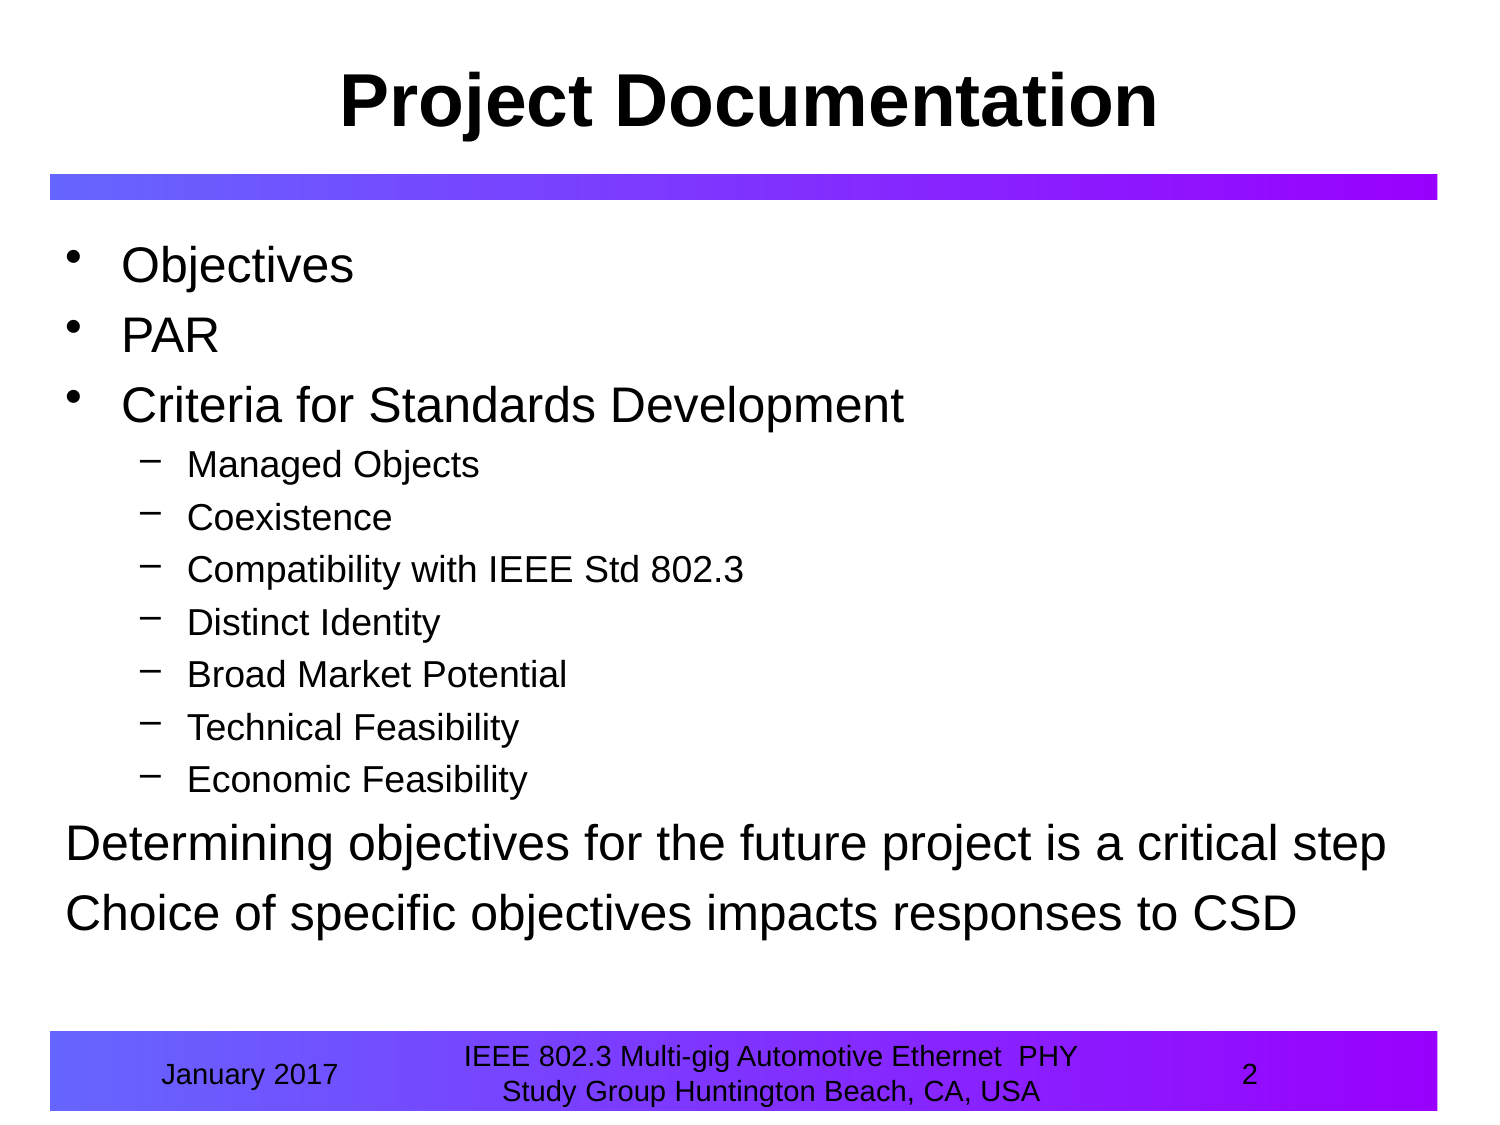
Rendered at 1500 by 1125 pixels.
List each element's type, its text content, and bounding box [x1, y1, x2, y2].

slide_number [75, 1042, 416, 1103]
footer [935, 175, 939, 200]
slide_number 2 [1074, 1042, 1425, 1103]
title Project Documentation [75, 25, 1425, 168]
footer IEEE 802.3 Multi-gig Automotive Ethernet PHY Study Group Huntington Beach, CA, USA [416, 1042, 1074, 1103]
list Objectives PAR Criteria for Standards Development Managed Objects Coexistence Compatibility with IEEE Std 802.3 Distinct Identity Broad Market Potential Technical Feasibility Economic Feasibility Determining objectives for the future project is a critical step Choice of specific objectives impacts responses to CSD [50, 224, 1437, 1005]
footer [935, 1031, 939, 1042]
